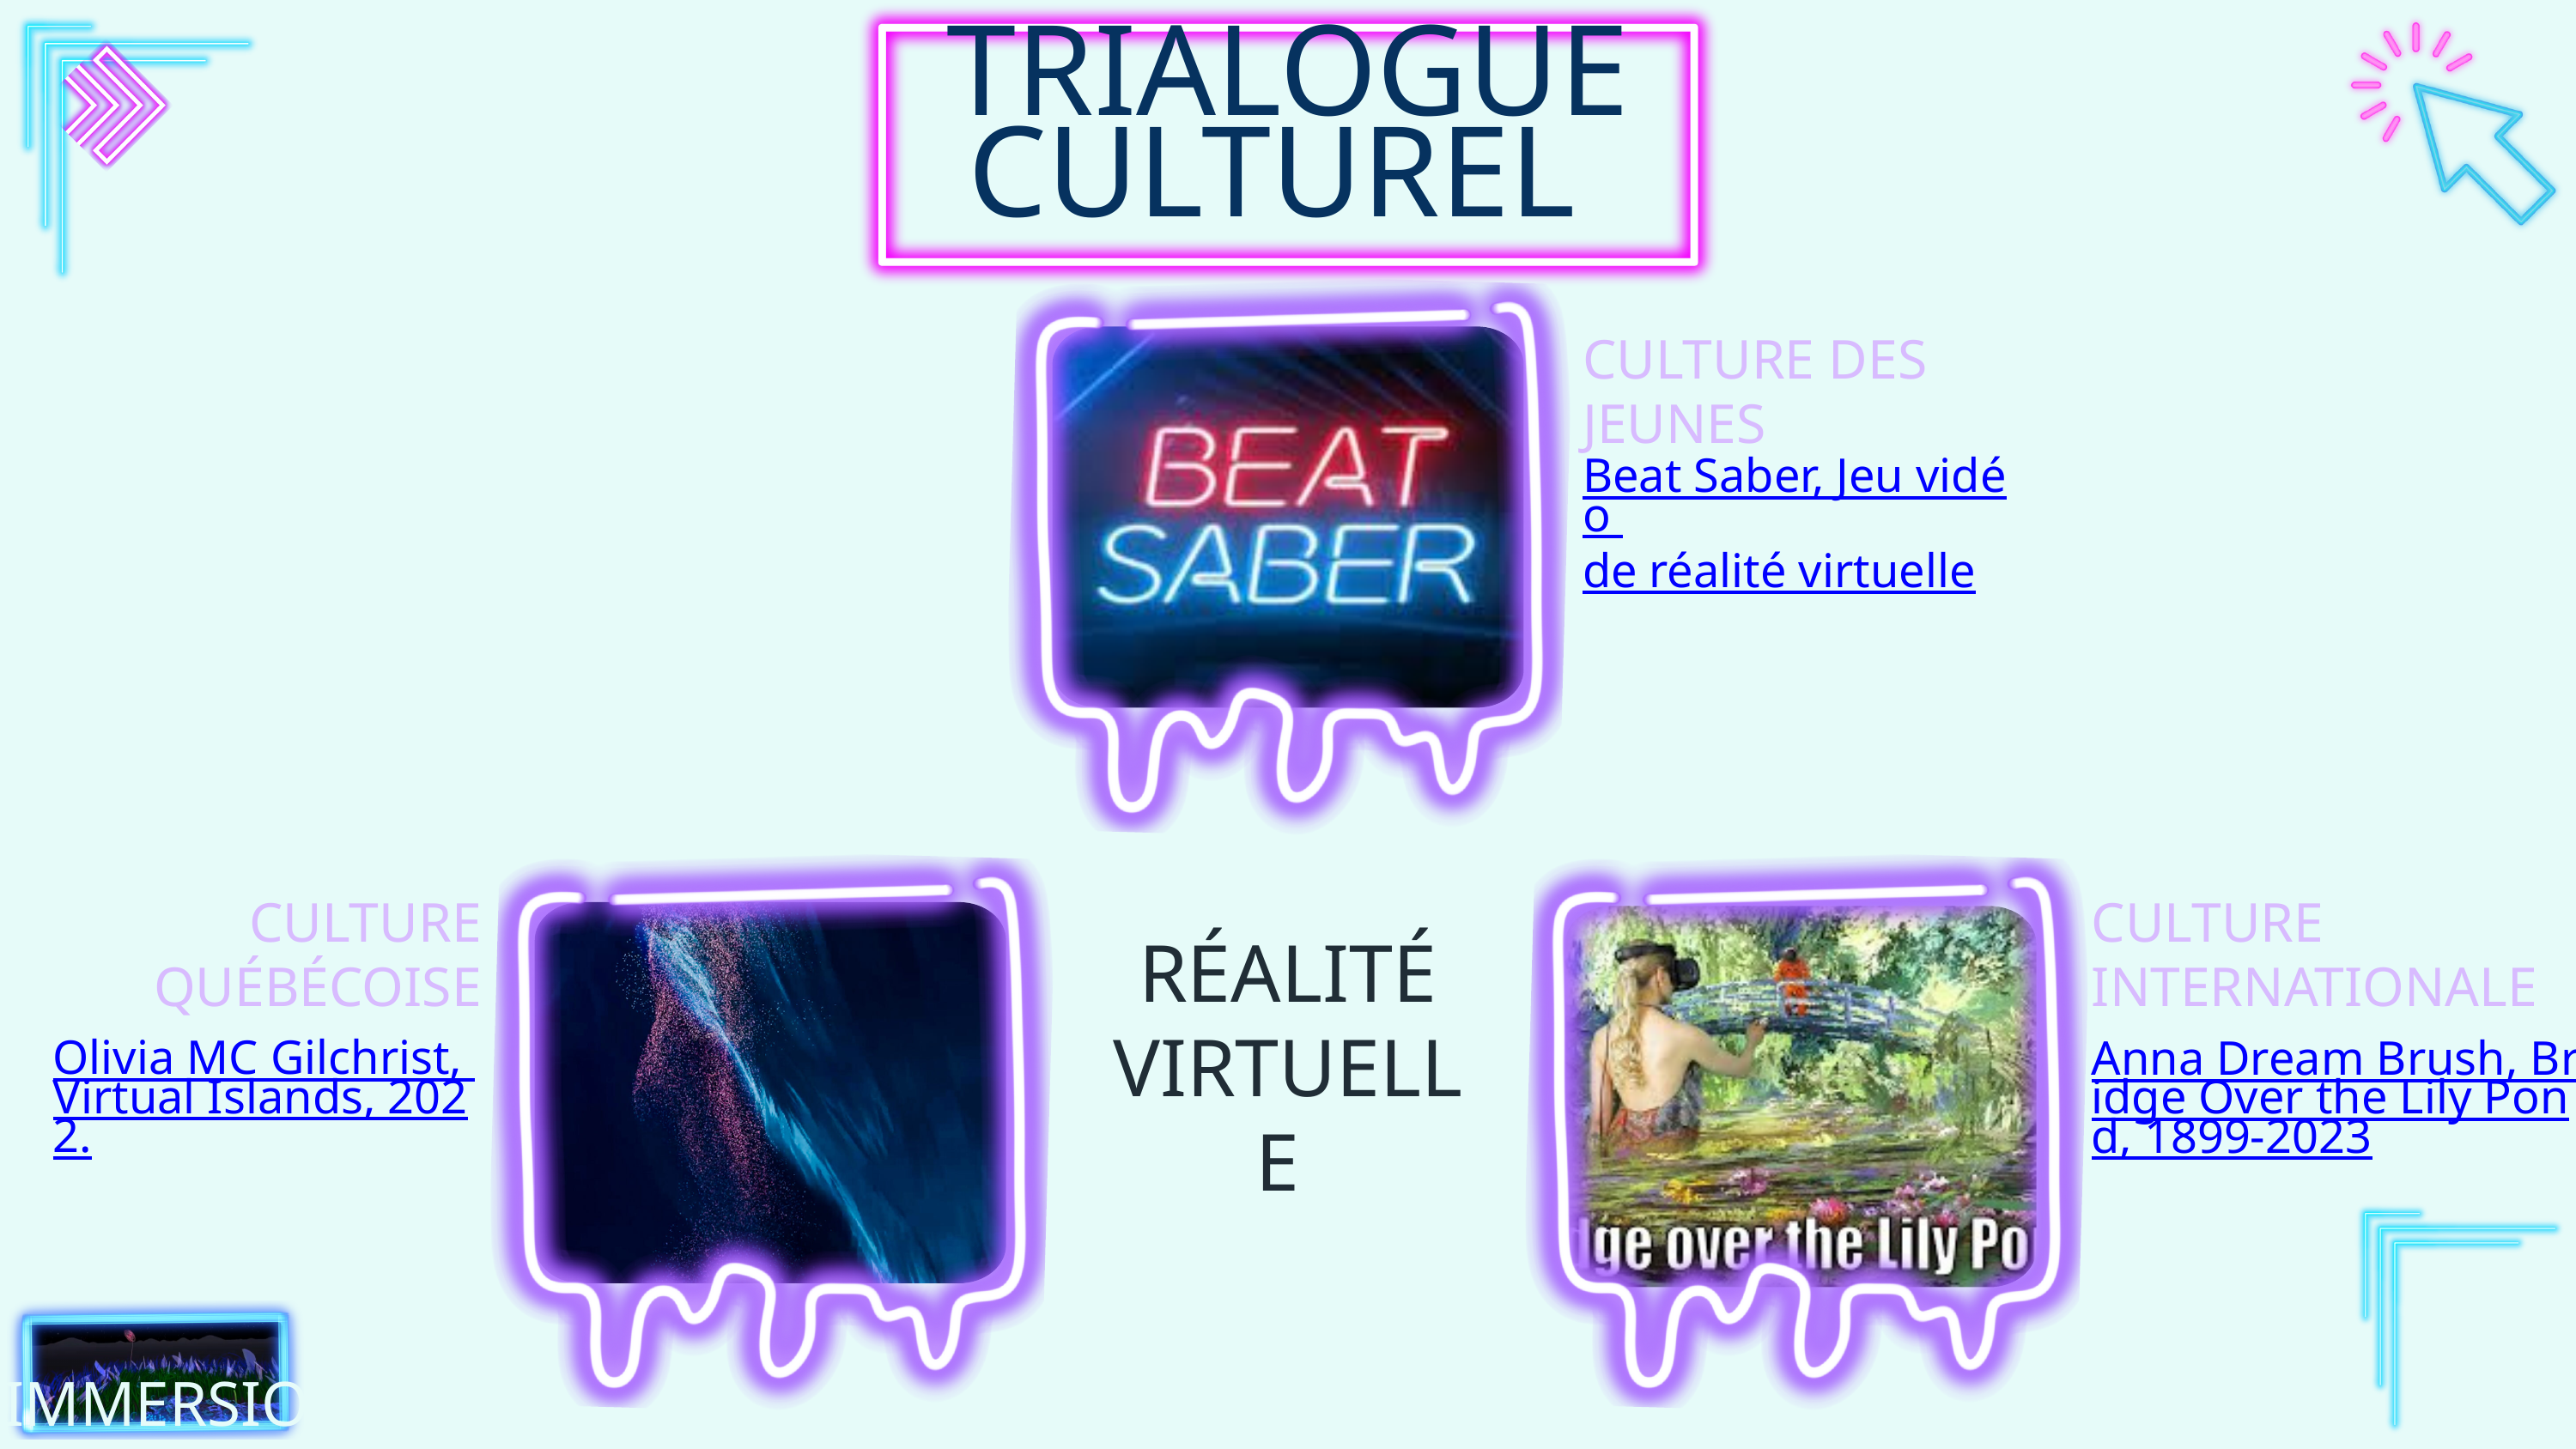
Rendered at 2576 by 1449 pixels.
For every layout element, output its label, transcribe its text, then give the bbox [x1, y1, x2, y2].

text_box Anna Dream Brush, Bridge Over the Lily Pond, 1899-2023 [2091, 1036, 2576, 1093]
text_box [1564, 906, 2037, 1288]
text_box [2342, 14, 2564, 233]
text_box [534, 901, 1006, 1284]
text_box Olivia MC Gilchrist, Virtual Islands, 2022. [52, 1035, 482, 1092]
text_box [1519, 844, 2092, 1420]
text_box [1001, 294, 1574, 844]
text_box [1052, 326, 1524, 708]
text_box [750, 3, 1826, 288]
text_box [484, 844, 1057, 1420]
text_box CULTURE DES JEUNES [1583, 324, 2067, 454]
text_box CULTURE QUÉBÉCOISE [0, 888, 483, 1018]
text_box RÉALITÉ VIRTUELLE [1096, 923, 1479, 1207]
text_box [0, 1300, 316, 1440]
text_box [15, 14, 260, 283]
text_box [2354, 1203, 2565, 1434]
text_box Beat Saber, Jeu vidéo de réalité virtuelle [1583, 454, 2026, 566]
text_box CULTURE INTERNATIONALE [2091, 888, 2576, 1017]
